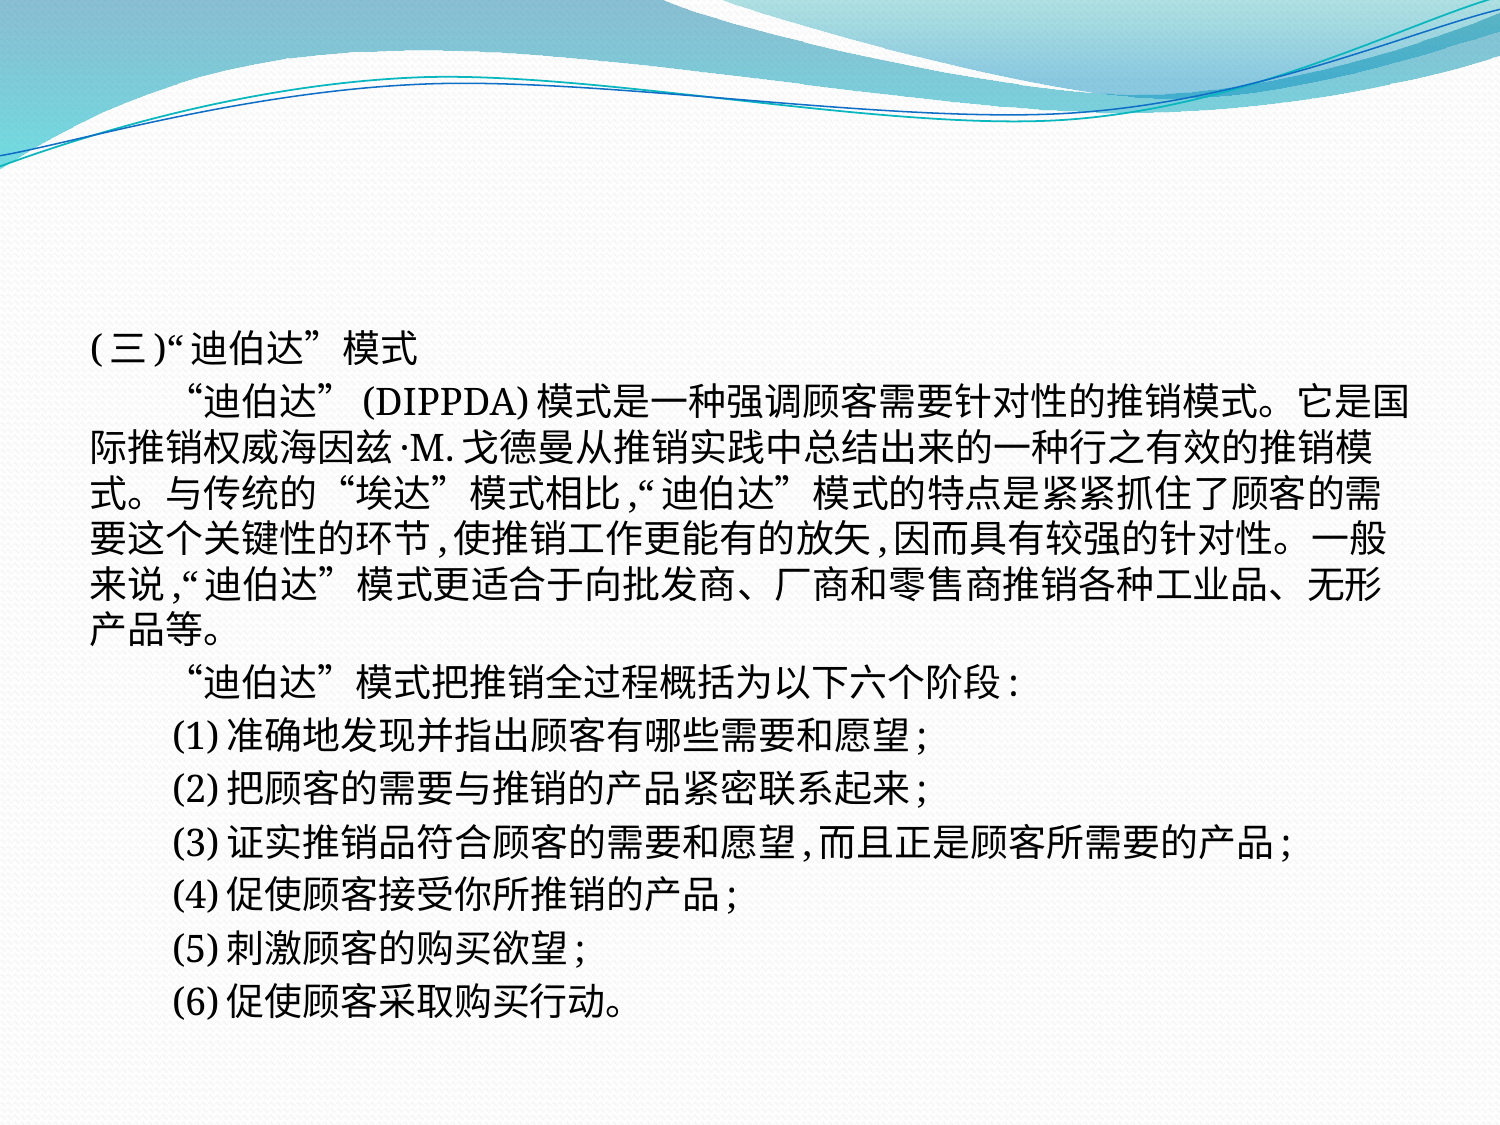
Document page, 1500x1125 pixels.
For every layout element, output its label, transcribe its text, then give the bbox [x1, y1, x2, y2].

list (三)“迪伯达”模式 “迪伯达”(DIPPDA)模式是一种强调顾客需要针对性的推销模式。它是国际推销权威海因兹·M.戈德曼从推销实践中总结出来的一种行之有效的推销模式。与传统的“埃达”模式相比,“迪伯达”模式的特点是紧紧抓住了顾客的需要这个关键性的环节,使推销工作更能有的放矢,因而具有较强的针对性。一般来说,“迪伯达”模式更适合于向批发商、厂商和零售商推销各种工业品、无形产品等。 “迪伯达”模式把推销全过程概括为以下六个阶段: (1)准确地发现并指出顾客有哪些需要和愿望; (2)把顾客的需要与推销的产品紧密联系起来; (3)证实推销品符合顾客的需要和愿望,而且正是顾客所需要的产品; (4)促使顾客接受你所推销的产品; (5)刺激顾客的购买欲望; (6)促使顾客采取购买行动。 [75, 317, 1425, 1038]
